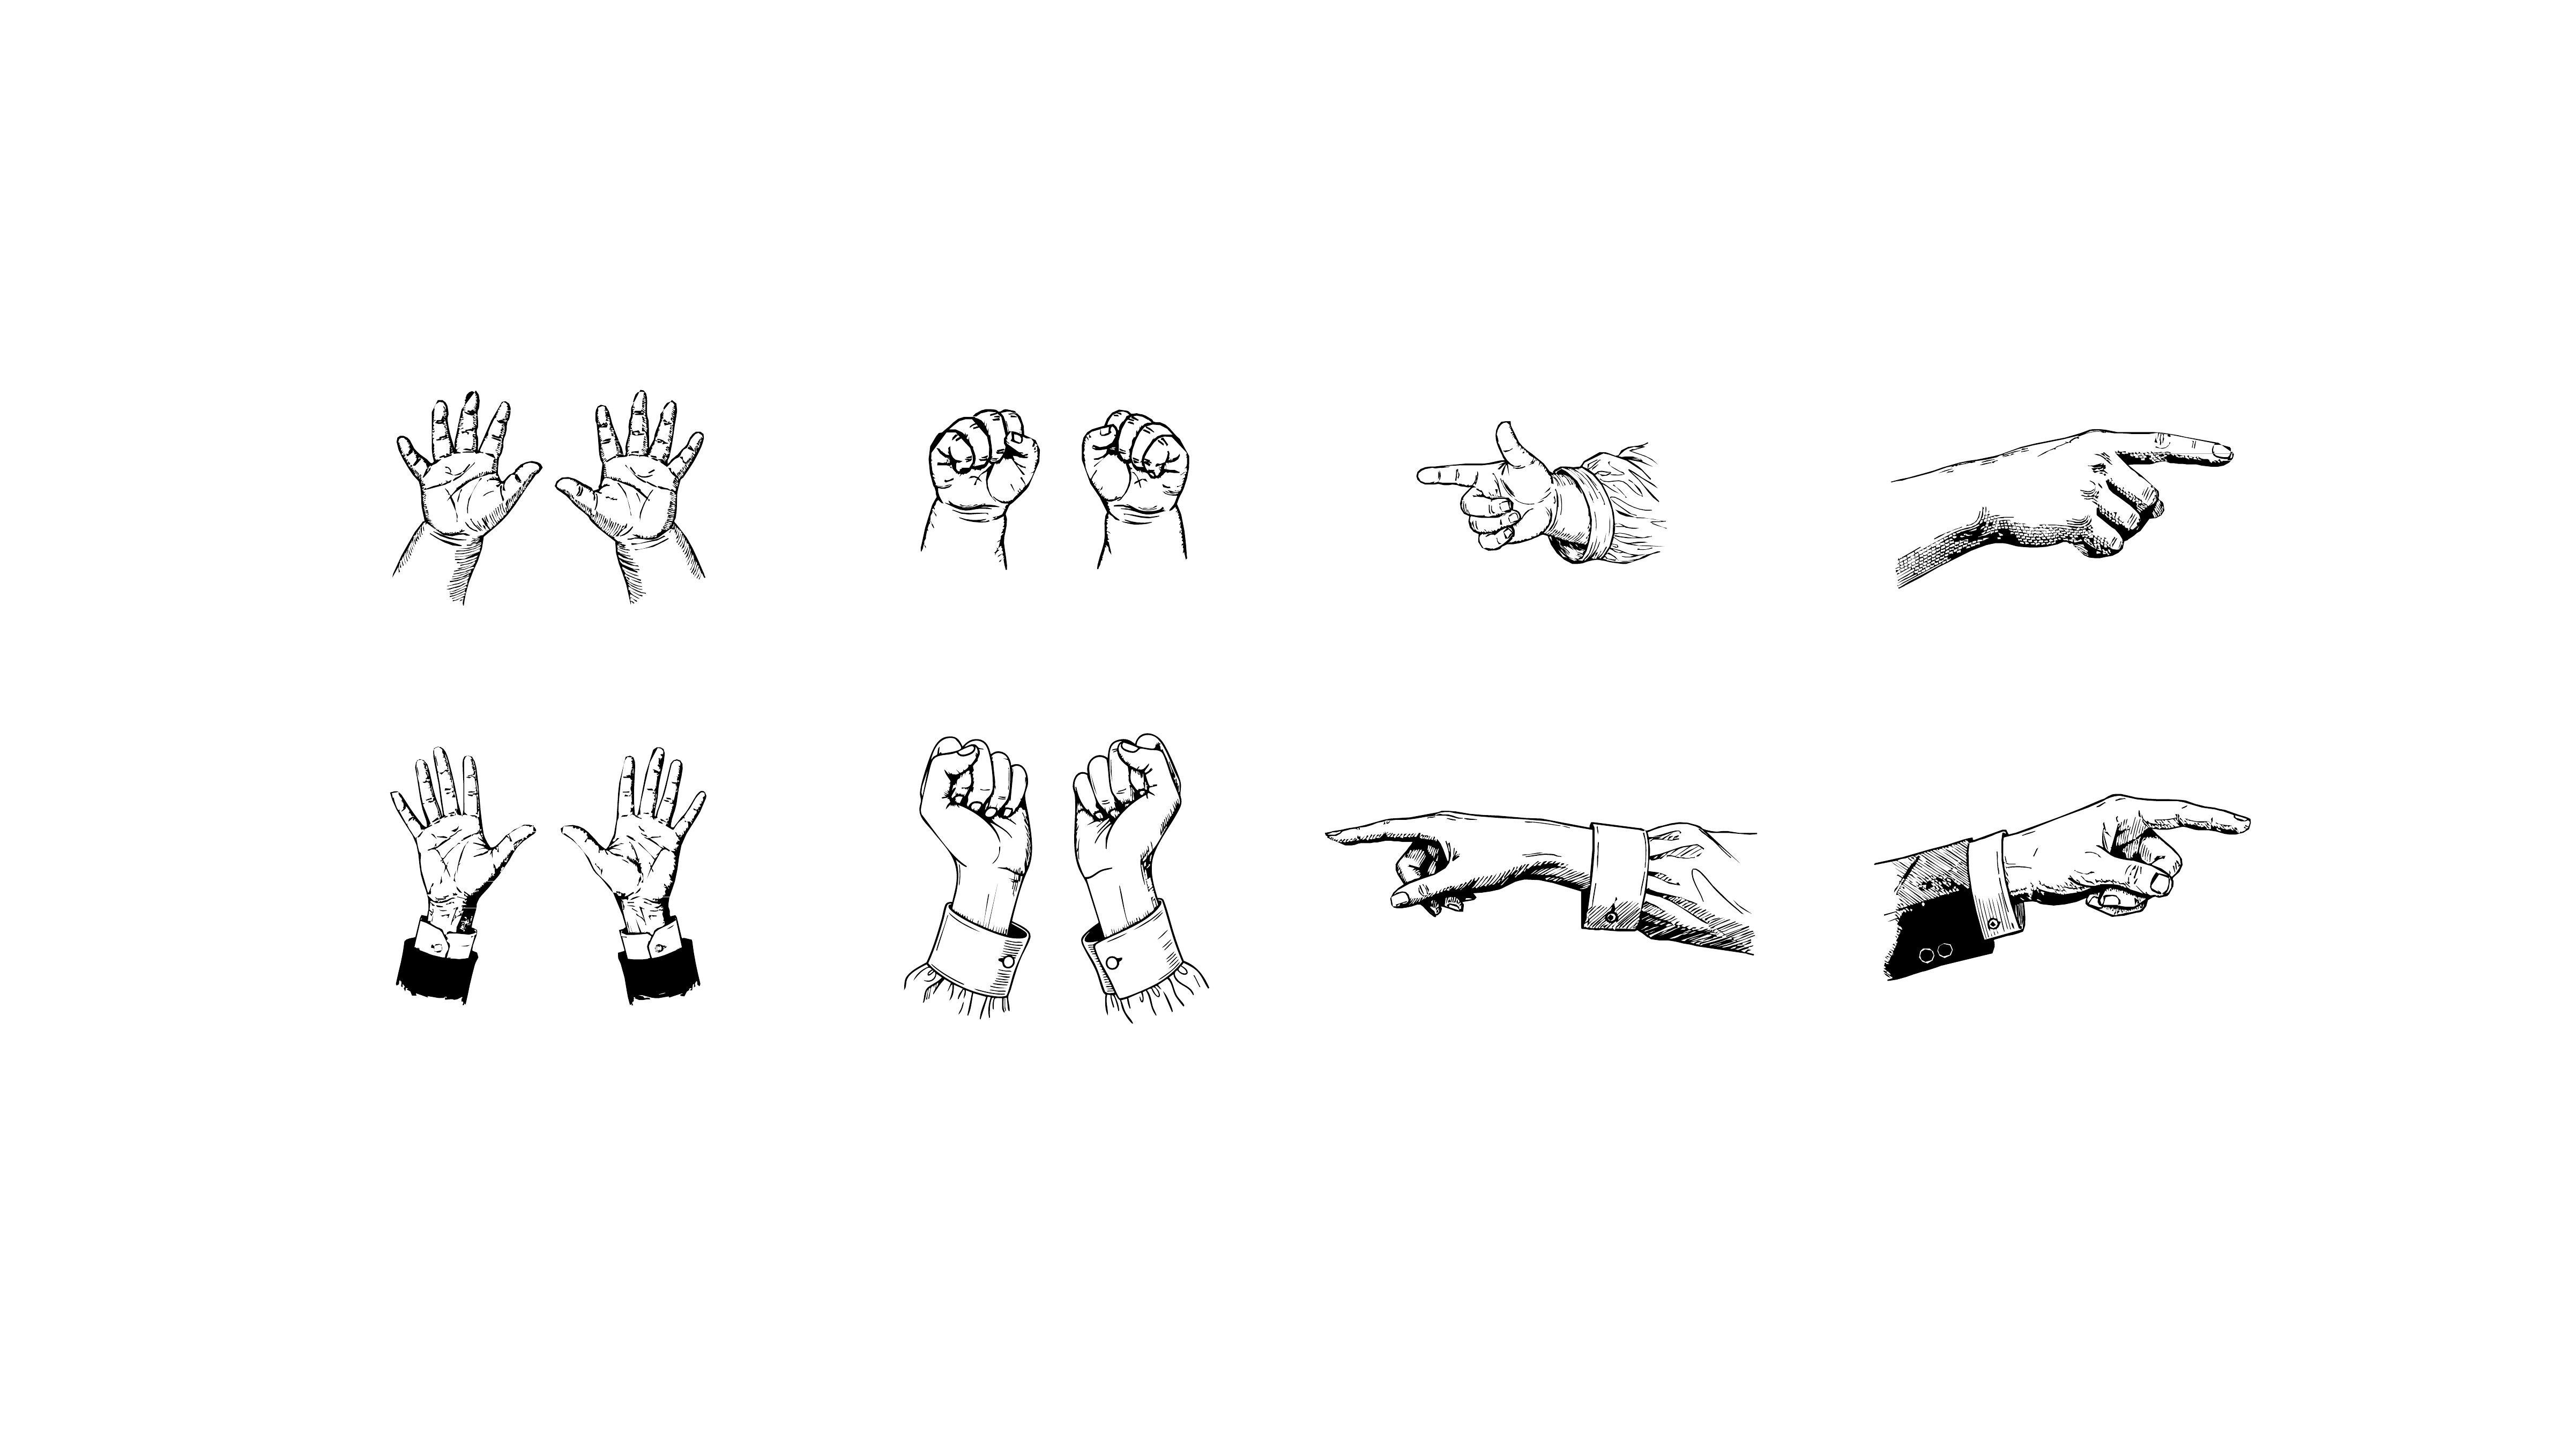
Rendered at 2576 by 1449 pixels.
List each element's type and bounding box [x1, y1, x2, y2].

text_box [390, 746, 537, 1005]
text_box [1874, 794, 2251, 981]
text_box [1615, 509, 1667, 529]
text_box [1324, 811, 1758, 955]
text_box [1073, 733, 1210, 1024]
text_box [904, 736, 1032, 1020]
text_box [920, 409, 1040, 570]
text_box [561, 747, 706, 1006]
text_box [555, 390, 706, 605]
text_box [1890, 429, 2234, 589]
text_box [1416, 421, 1665, 564]
text_box [392, 390, 543, 606]
text_box [1082, 409, 1189, 569]
